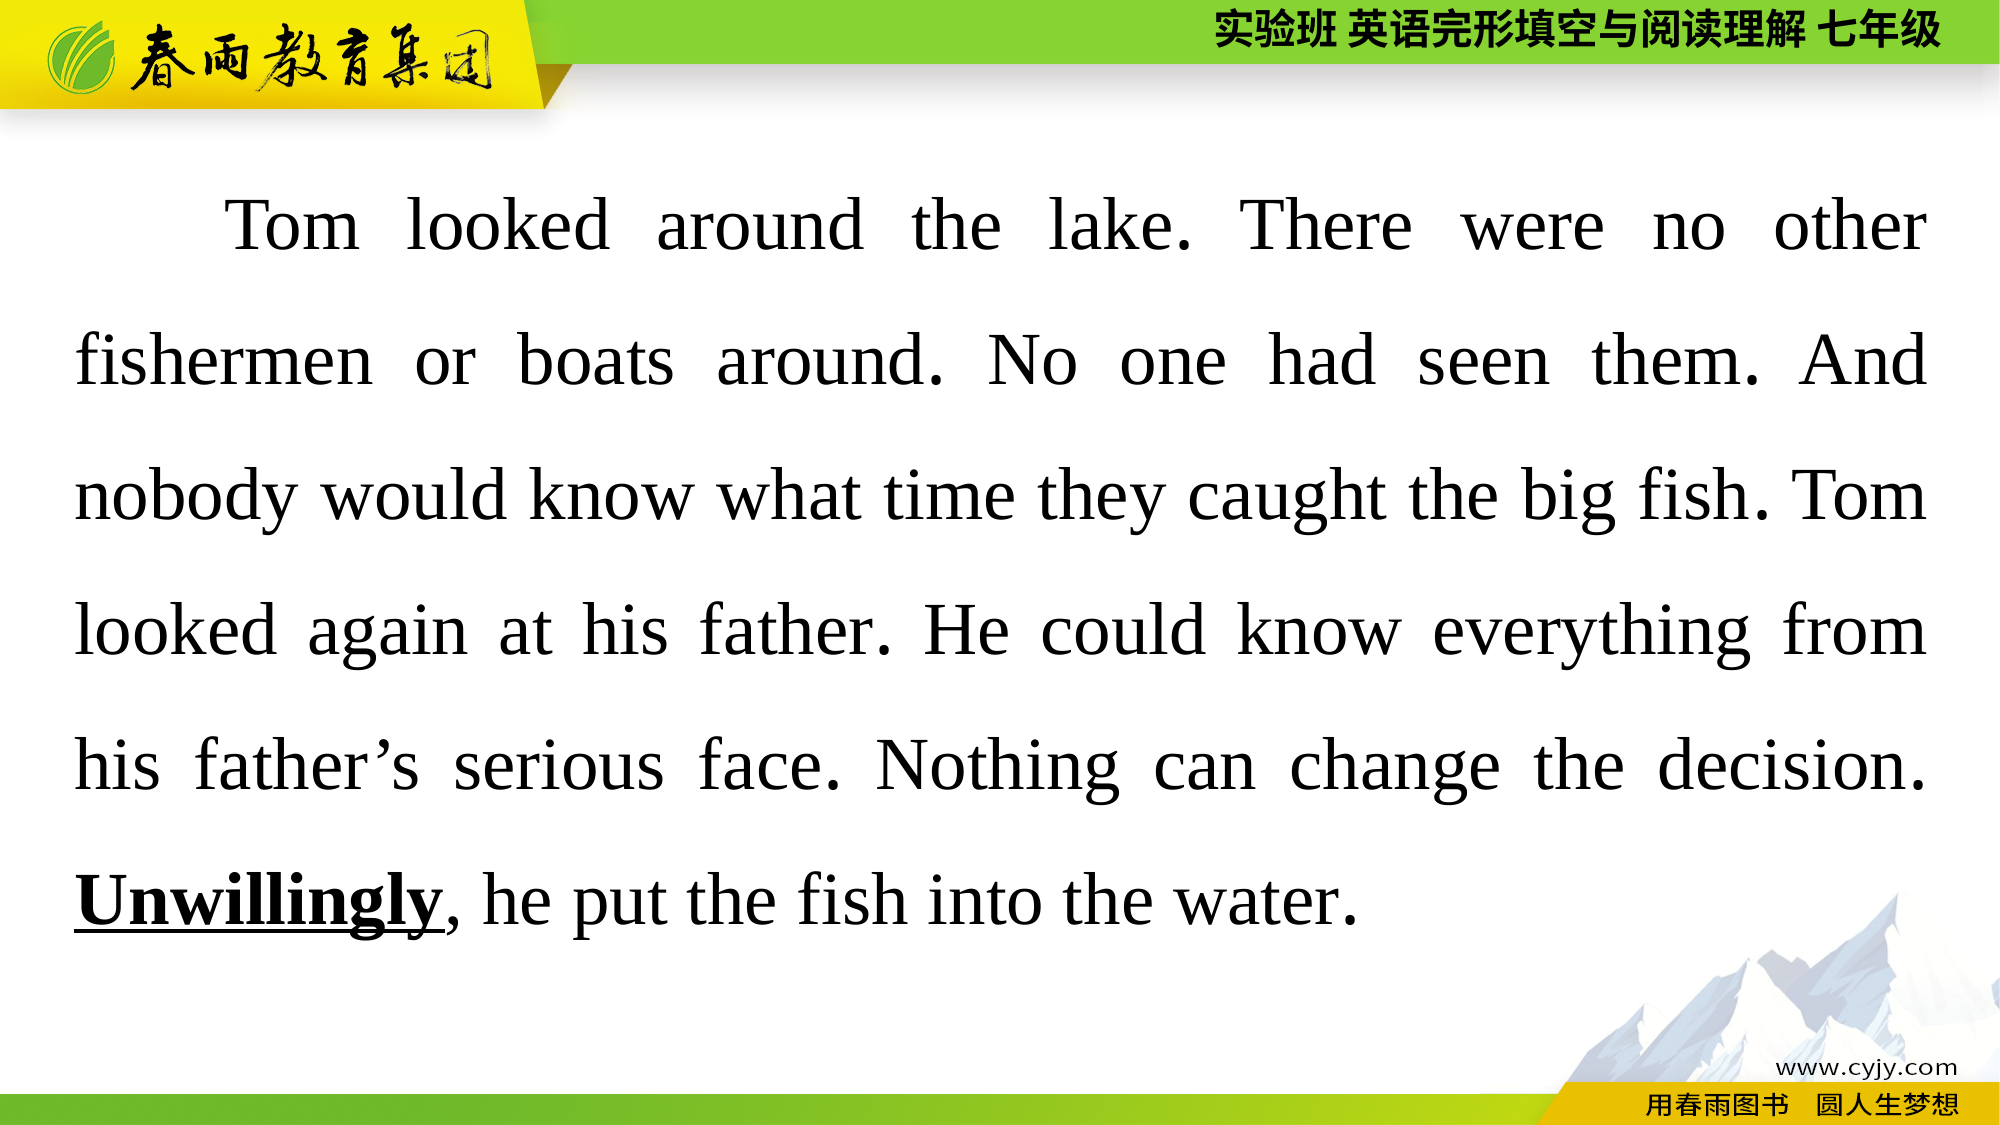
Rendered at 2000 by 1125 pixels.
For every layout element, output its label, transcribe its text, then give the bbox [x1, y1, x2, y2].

list Tom looked around the lake. There were no other fishermen or boats around. No one had seen them. And nobody would know what time they caught the big fish. Tom looked again at his father. He could know everything from his father’s serious face. Nothing can change the decision. Unwillingly, he put the fish into the water. [59, 122, 1944, 939]
picture [0, 0, 2000, 1125]
